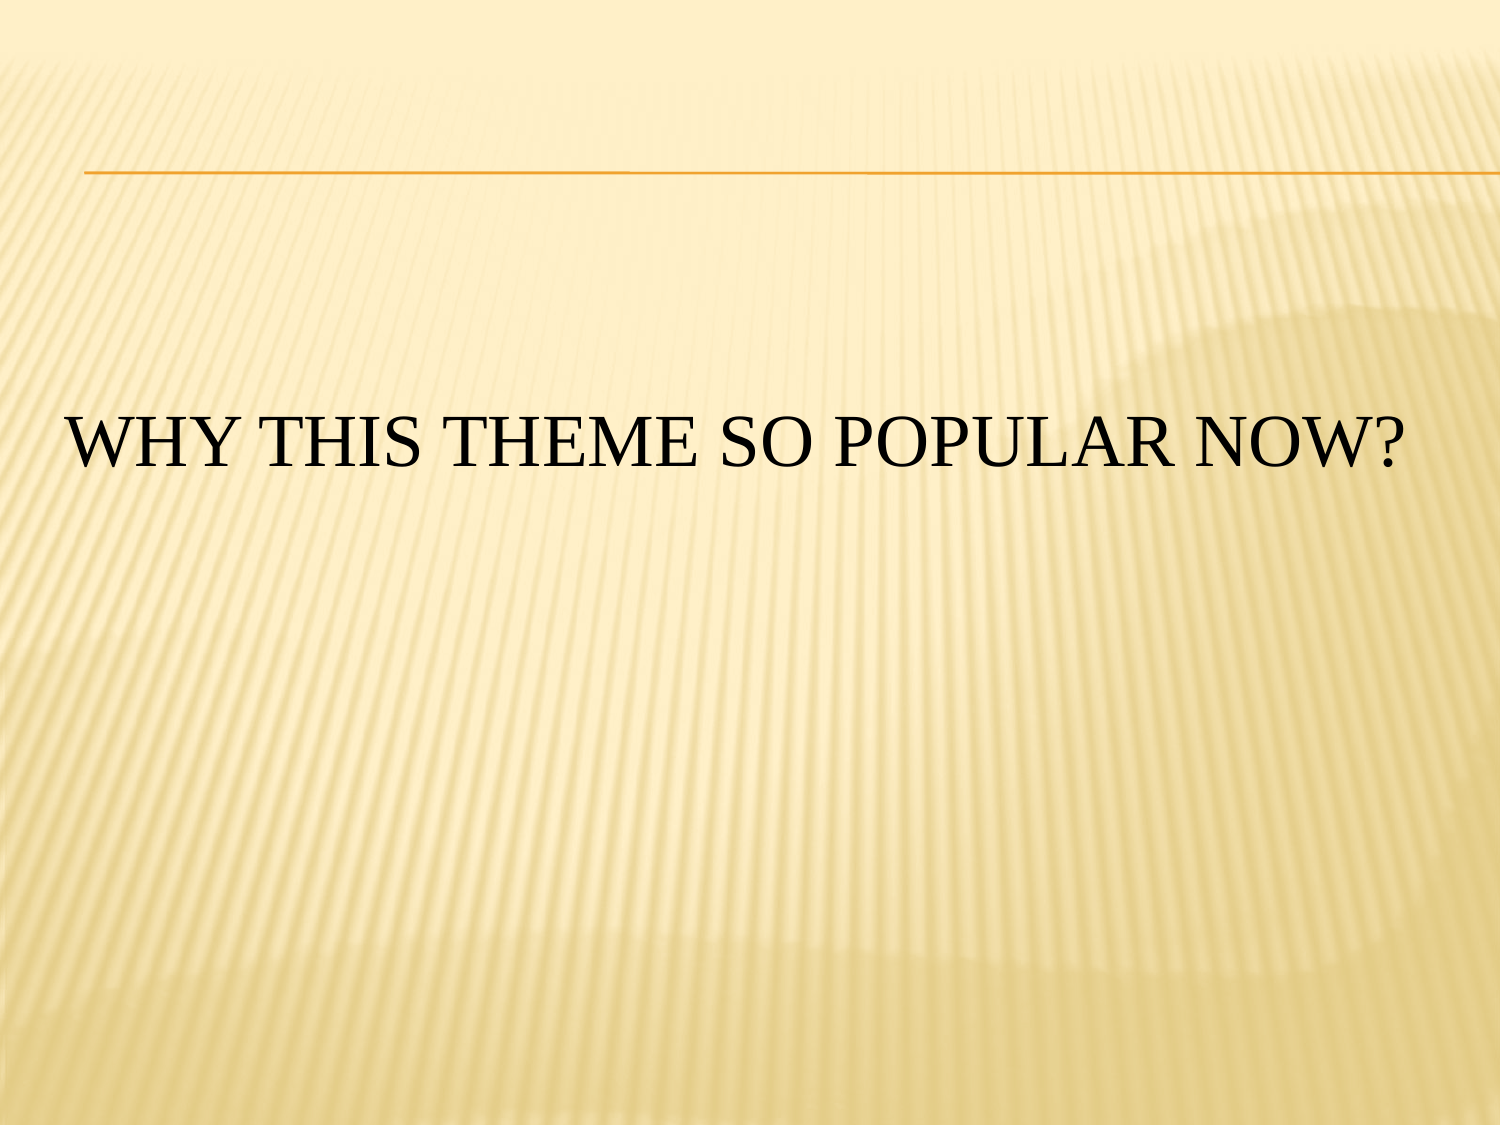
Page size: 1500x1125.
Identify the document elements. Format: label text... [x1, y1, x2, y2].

title Why this theme so popular now? [49, 75, 1475, 799]
